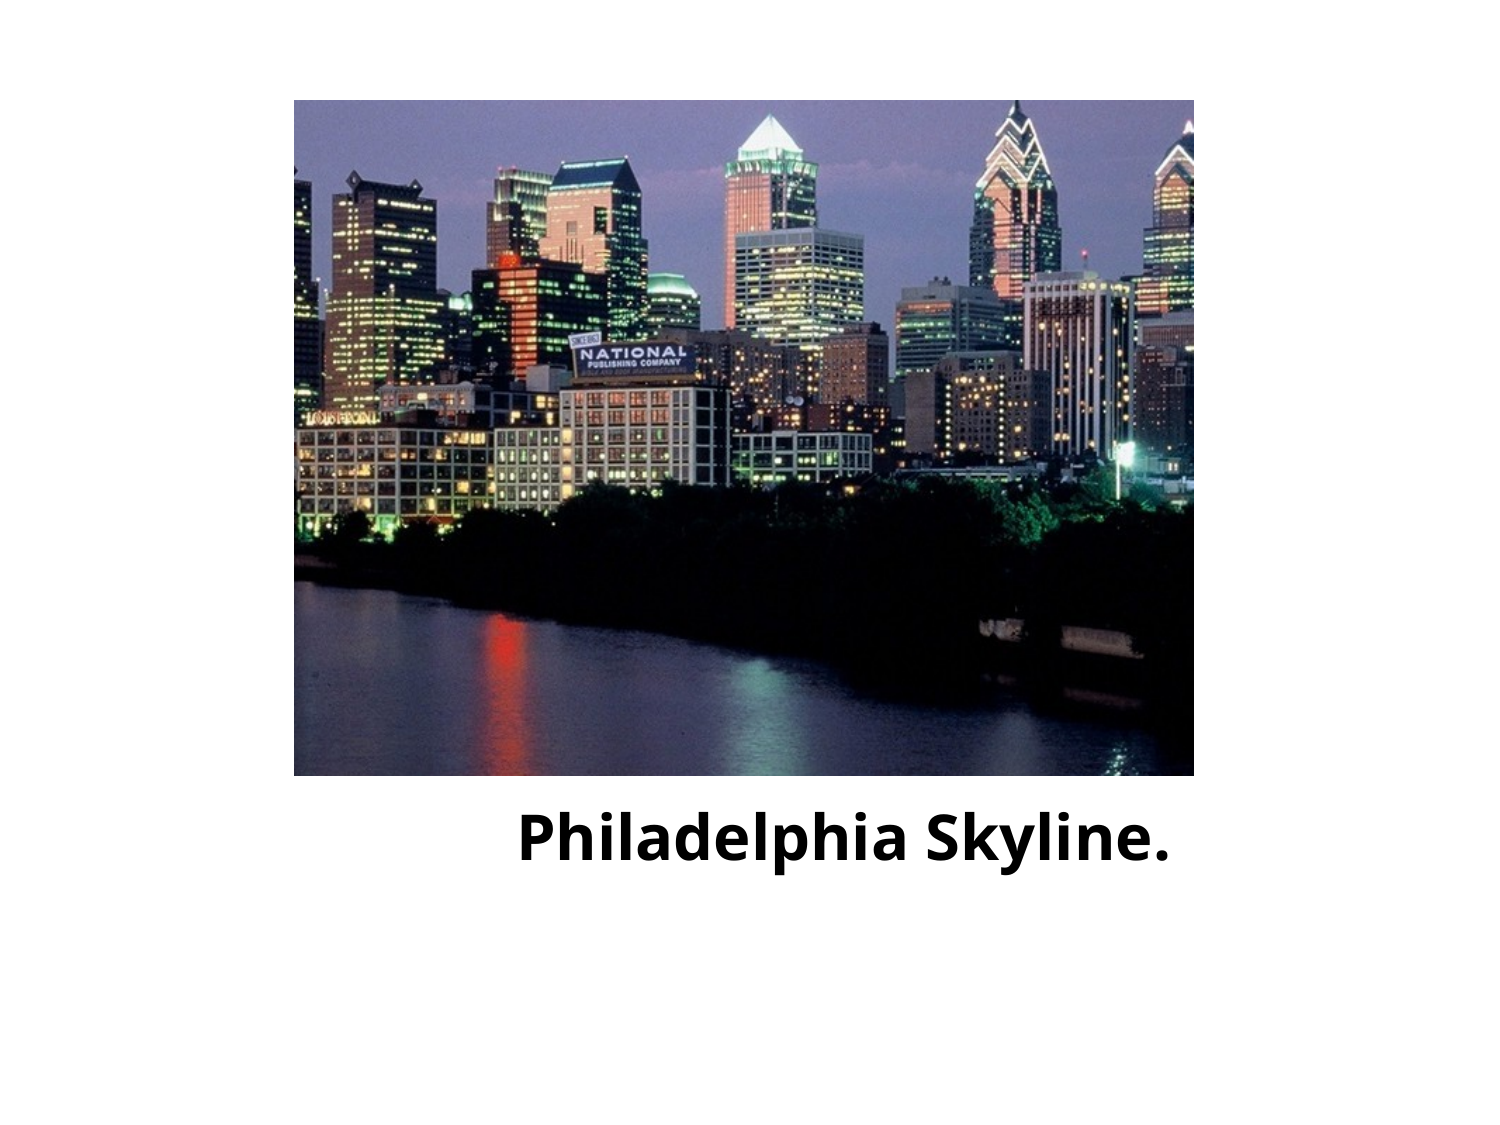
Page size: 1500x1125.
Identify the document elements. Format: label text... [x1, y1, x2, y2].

title Philadelphia Skyline. [294, 787, 1194, 881]
picture [293, 100, 1195, 776]
